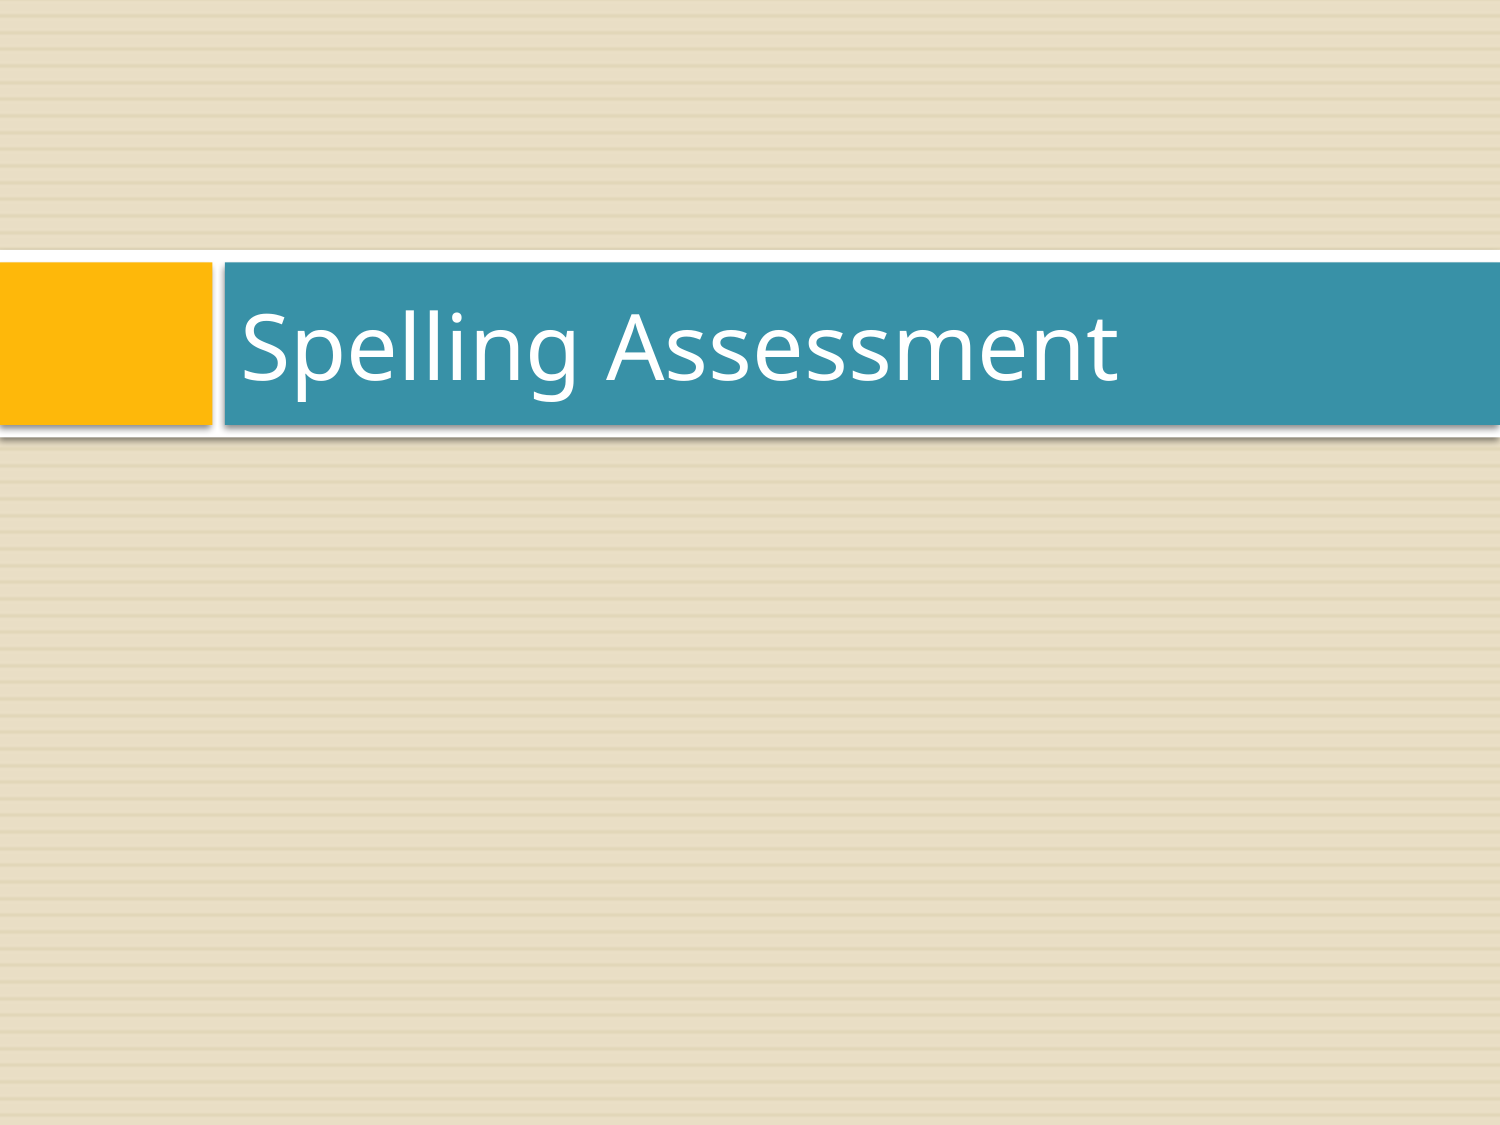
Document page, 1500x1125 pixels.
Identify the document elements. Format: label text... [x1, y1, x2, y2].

title Spelling Assessment [224, 262, 1476, 426]
